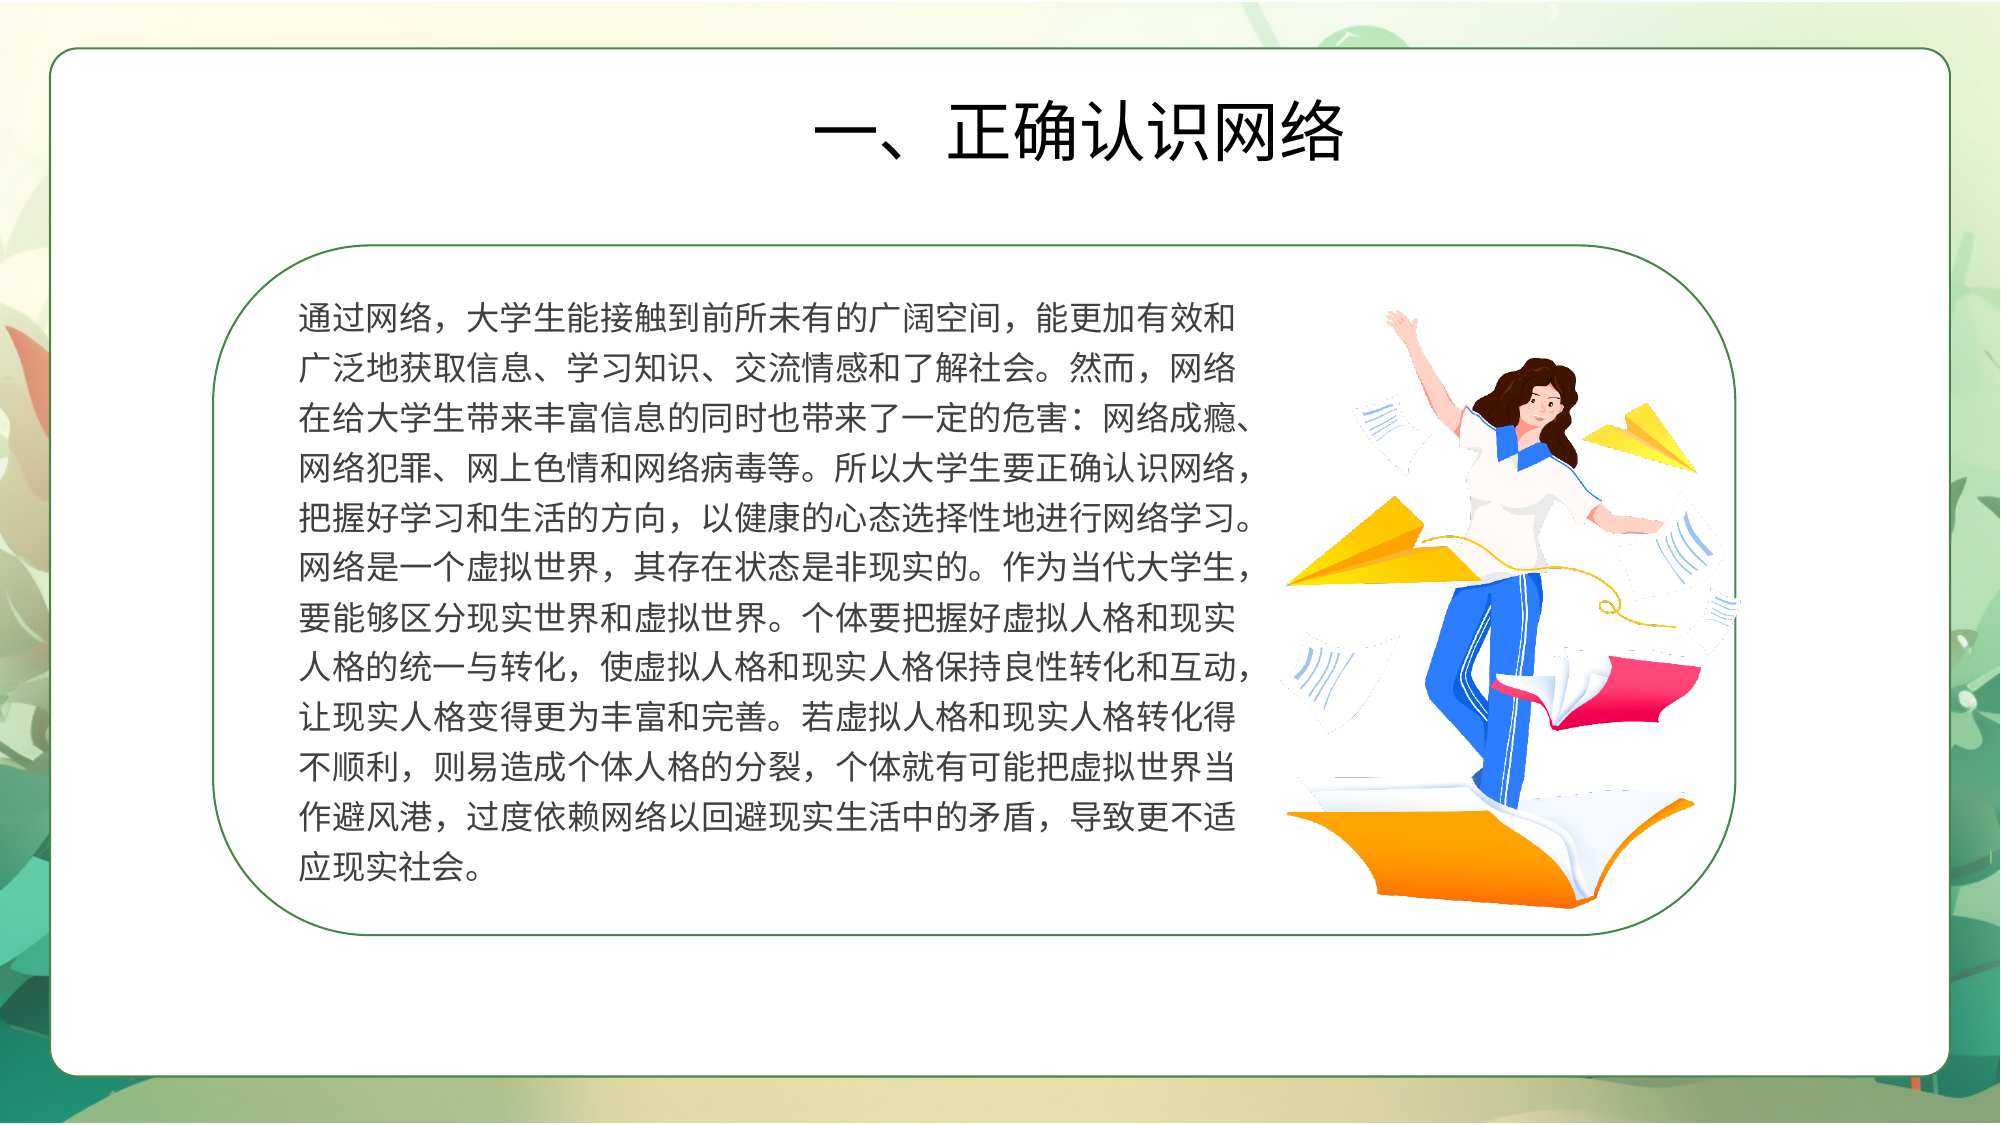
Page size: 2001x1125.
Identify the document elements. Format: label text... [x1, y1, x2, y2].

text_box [213, 245, 1736, 936]
text_box 一、正确认识网络 [459, 82, 1700, 177]
picture [0, 2, 2000, 1123]
